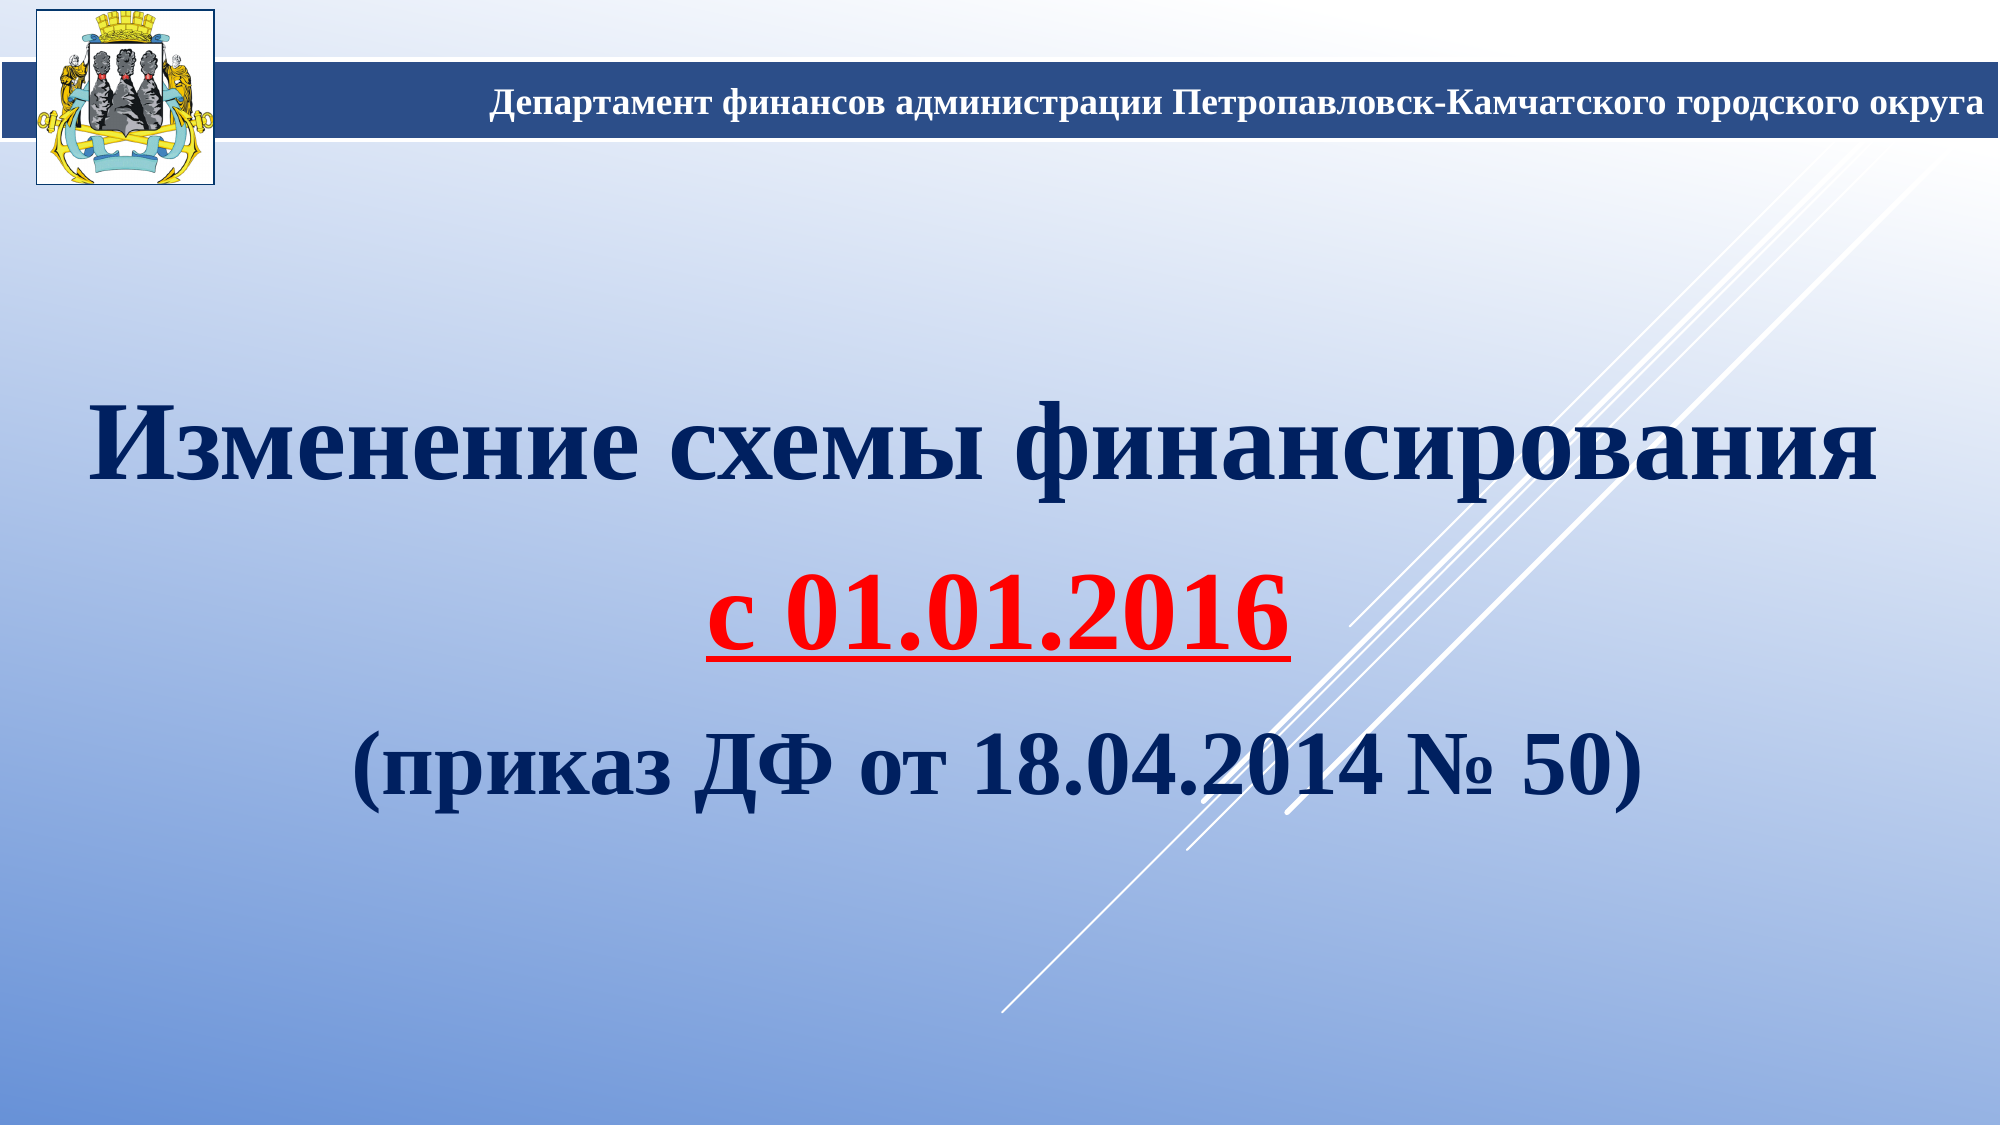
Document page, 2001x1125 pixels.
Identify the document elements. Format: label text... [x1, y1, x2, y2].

subtitle Изменение схемы финансирования с 01.01.2016 (приказ ДФ от 18.04.2014 № 50) [14, 214, 1984, 1105]
text_box [0, 188, 2000, 1105]
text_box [0, 10, 2000, 184]
